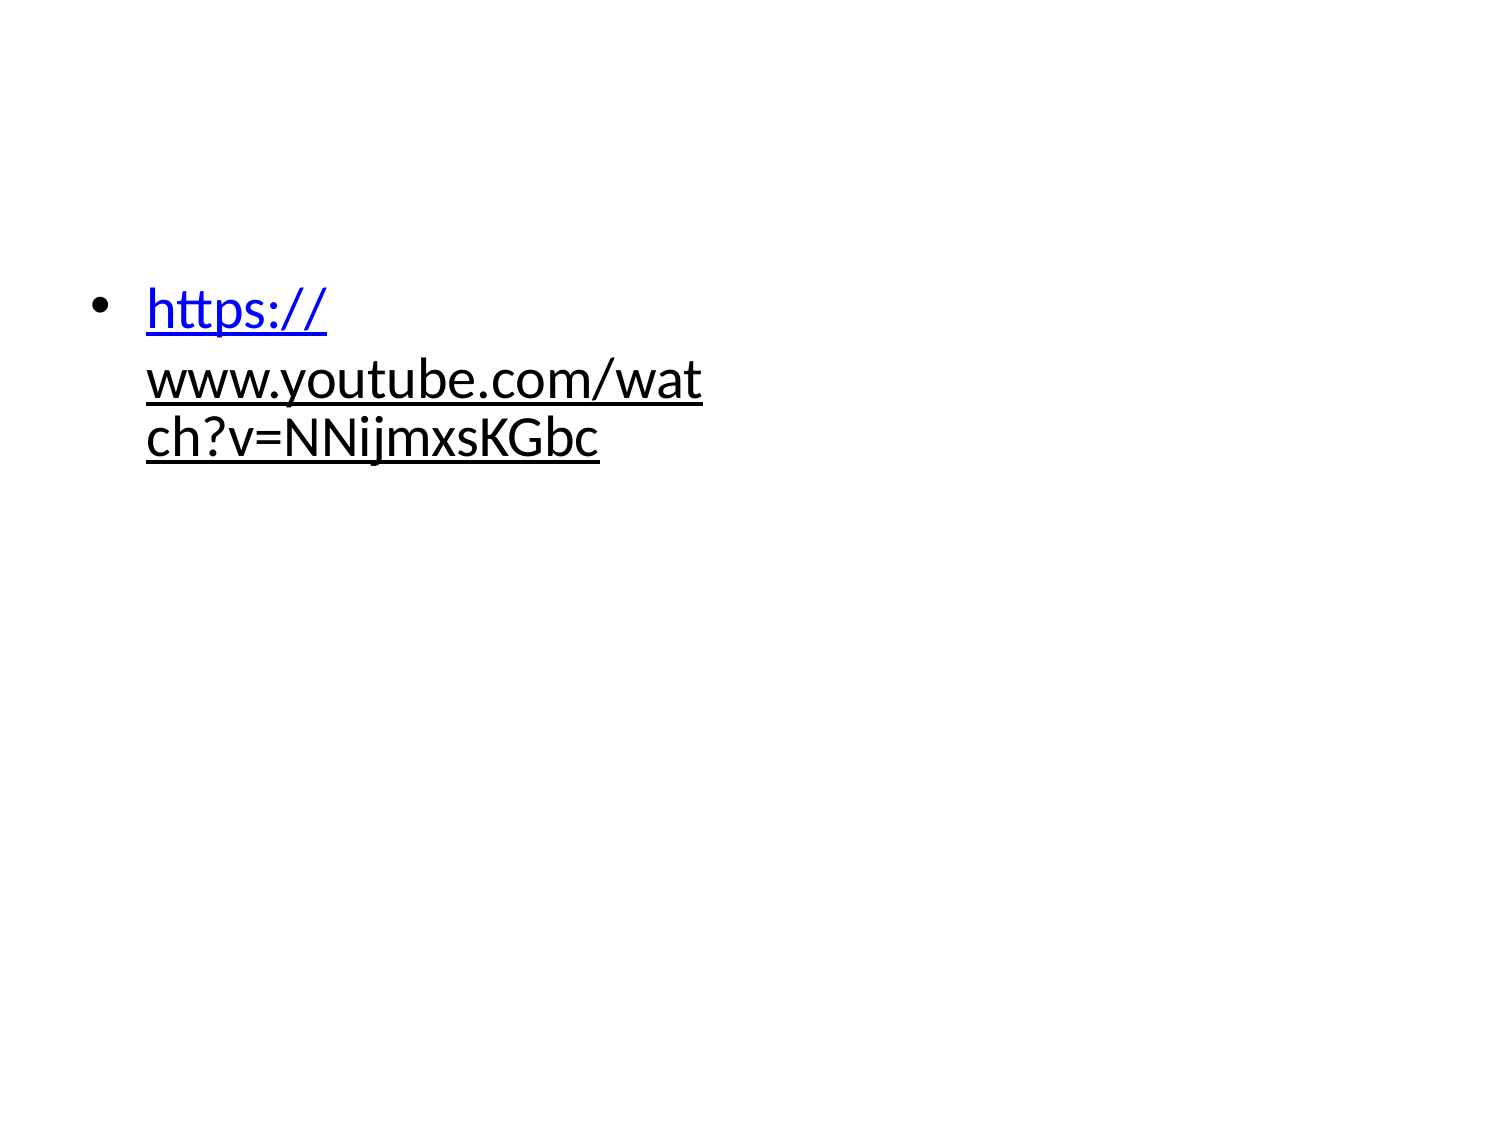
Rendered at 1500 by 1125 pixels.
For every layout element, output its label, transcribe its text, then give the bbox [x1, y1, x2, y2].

list https://www.youtube.com/watch?v=NNijmxsKGbc [75, 262, 738, 1005]
